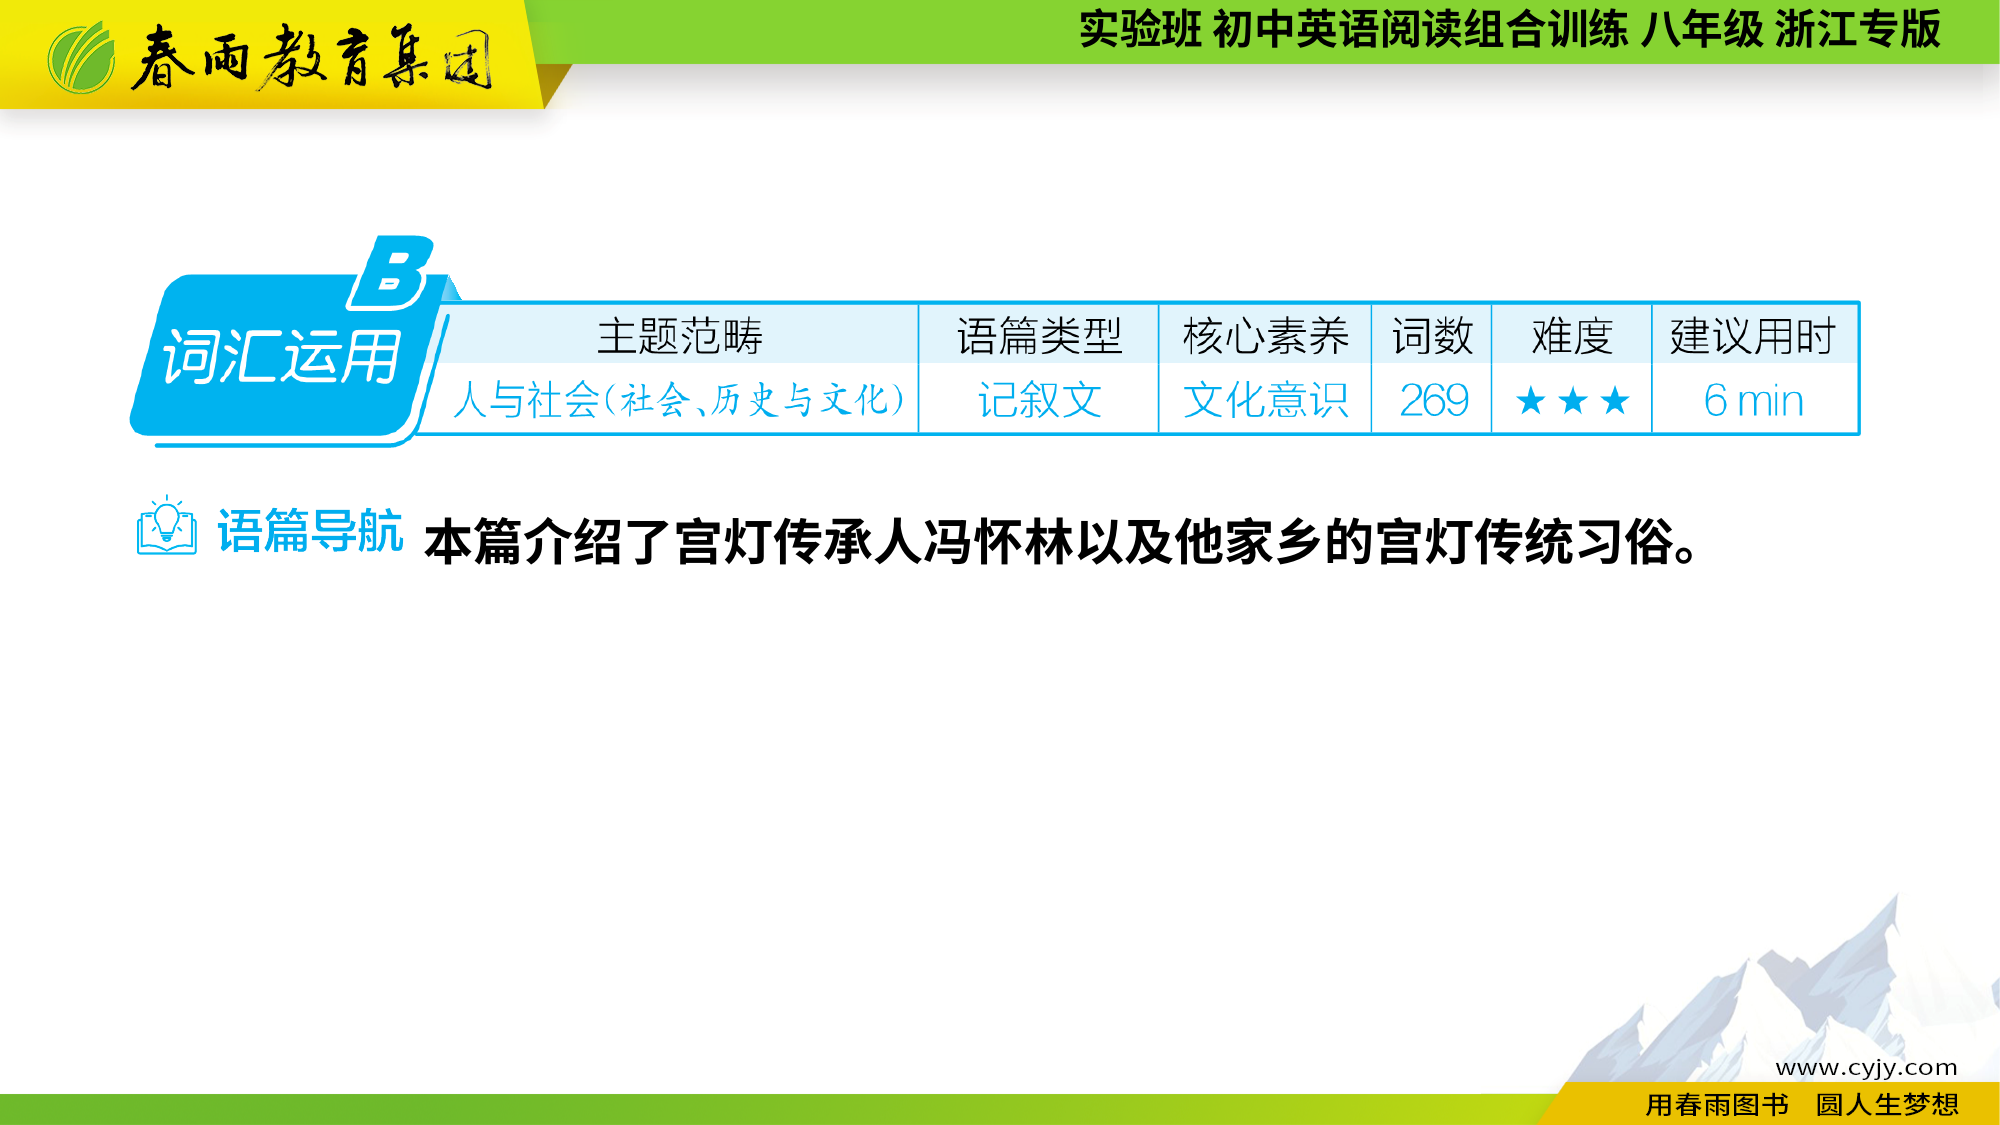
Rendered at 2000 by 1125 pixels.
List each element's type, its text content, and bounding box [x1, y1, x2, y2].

list 本篇介绍了宫灯传承人冯怀林以及他家乡的宫灯传统习俗。 [59, 472, 1944, 568]
picture [0, 0, 2000, 1125]
